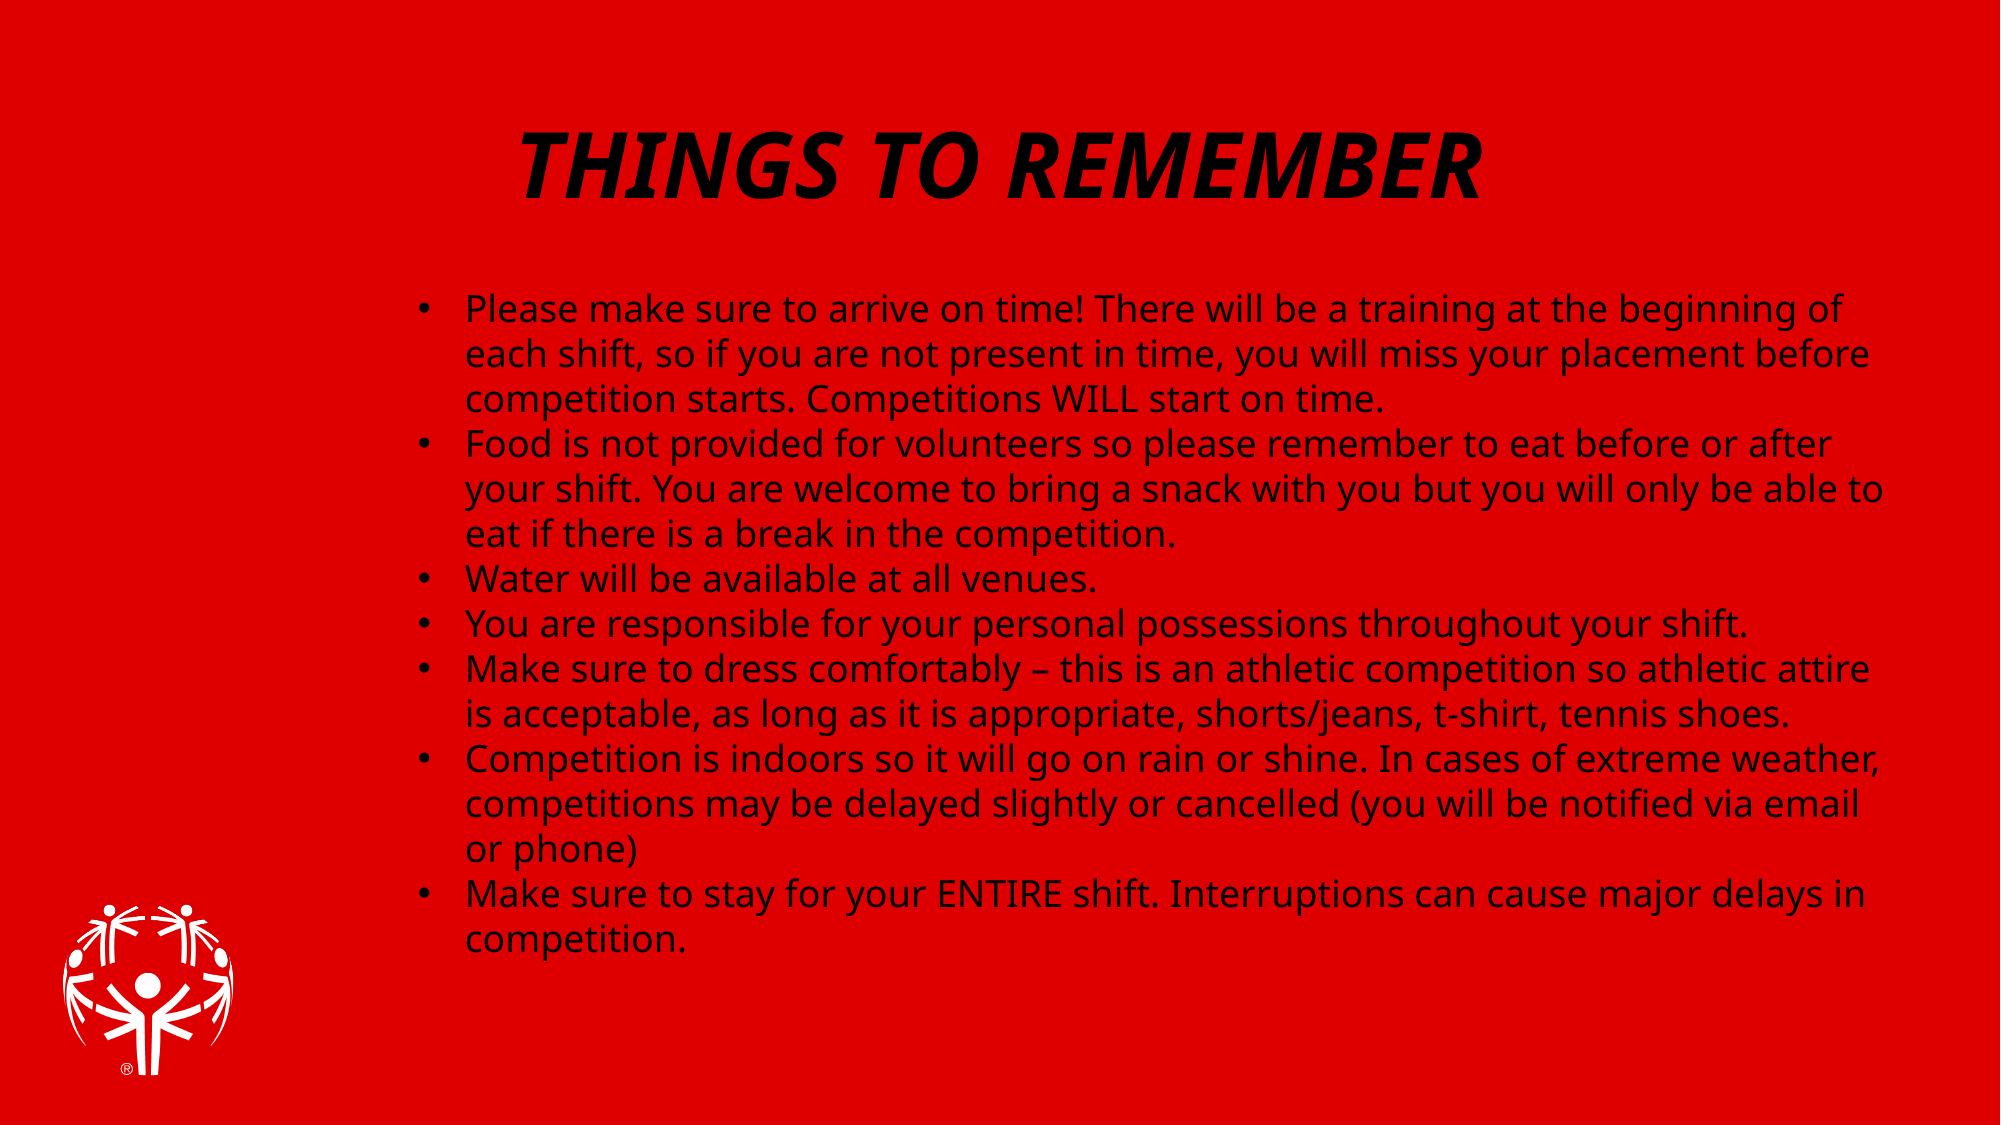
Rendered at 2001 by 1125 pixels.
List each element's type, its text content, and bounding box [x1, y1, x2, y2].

text_box Please make sure to arrive on time! There will be a training at the beginning of each shift, so if you are not present in time, you will miss your placement before competition starts. Competitions WILL start on time. Food is not provided for volunteers so please remember to eat before or after your shift. You are welcome to bring a snack with you but you will only be able to eat if there is a break in the competition. Water will be available at all venues. You are responsible for your personal possessions throughout your shift. Make sure to dress comfortably – this is an athletic competition so athletic attire is acceptable, as long as it is appropriate, shorts/jeans, t-shirt, tennis shoes. Competition is indoors so it will go on rain or shine. In cases of extreme weather, competitions may be delayed slightly or cancelled (you will be notified via email or phone) Make sure to stay for your ENTIRE shift. Interruptions can cause major delays in competition. [403, 277, 1923, 967]
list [0, 881, 287, 1098]
title THINGS TO REMEMBER [137, 59, 1863, 278]
